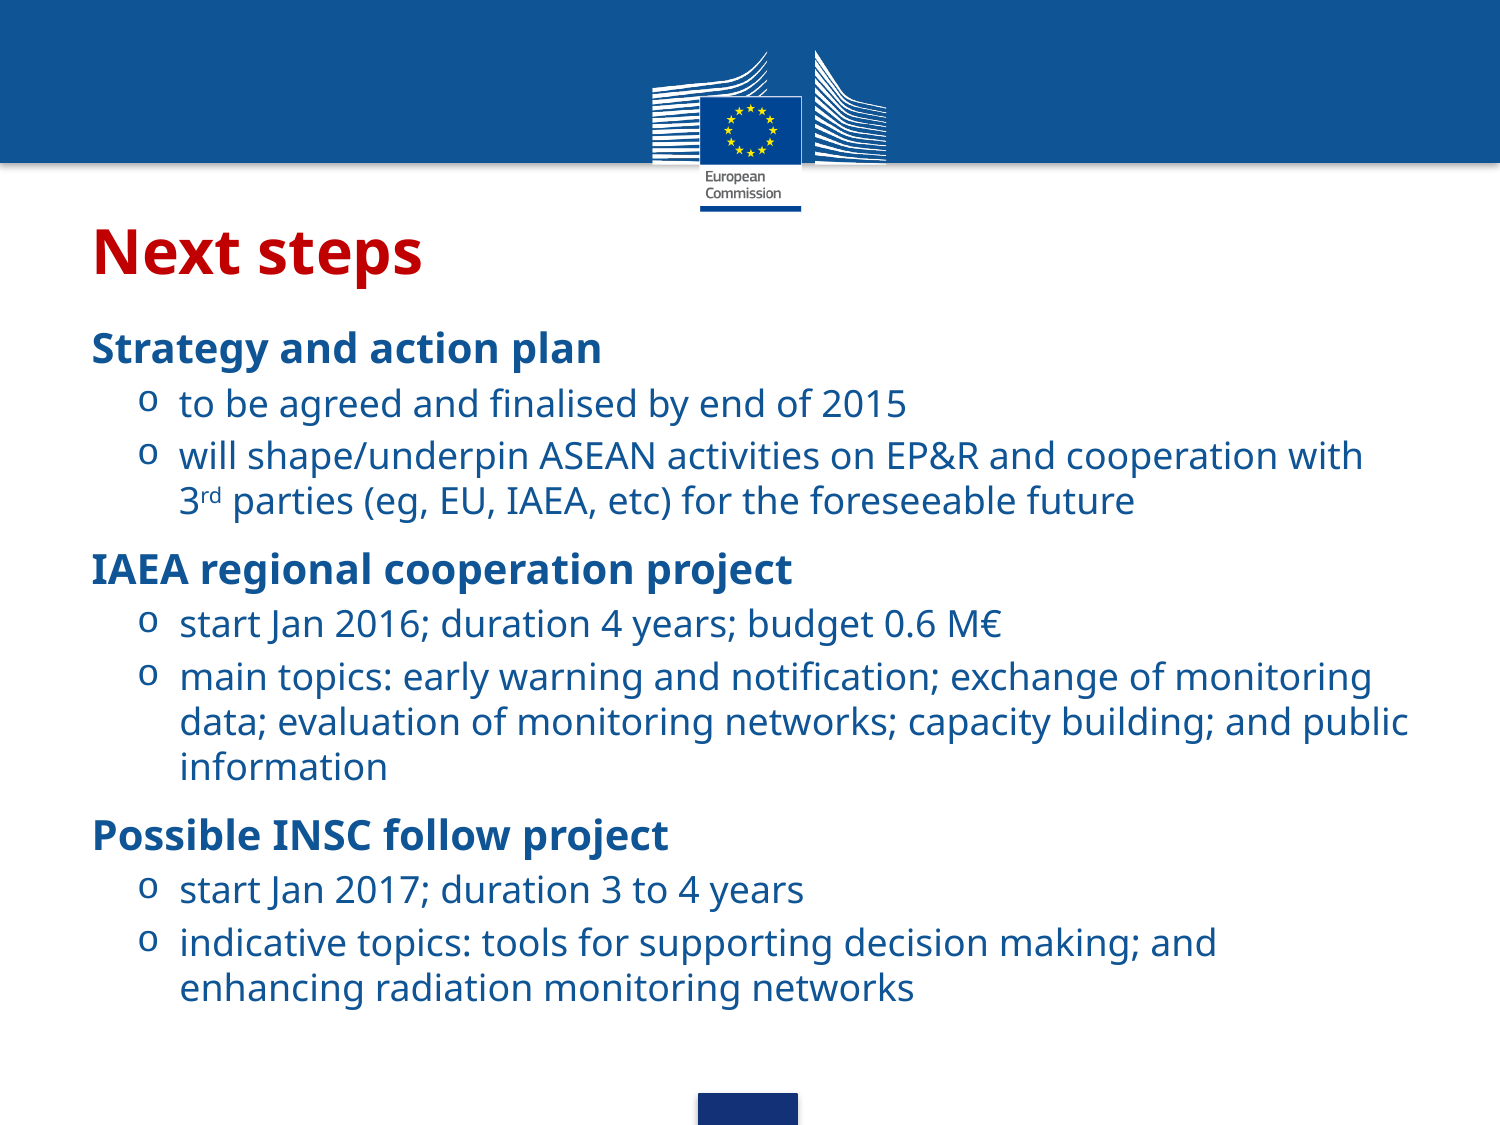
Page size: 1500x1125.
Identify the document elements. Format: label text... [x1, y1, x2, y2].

list Strategy and action plan to be agreed and finalised by end of 2015 will shape/underpin ASEAN activities on EP&R and cooperation with 3rd parties (eg, EU, IAEA, etc) for the foreseeable future IAEA regional cooperation project start Jan 2016; duration 4 years; budget 0.6 M€ main topics: early warning and notification; exchange of monitoring data; evaluation of monitoring networks; capacity building; and public information Possible INSC follow project start Jan 2017; duration 3 to 4 years indicative topics: tools for supporting decision making; and enhancing radiation monitoring networks [76, 314, 1427, 911]
title Next steps [76, 172, 1427, 314]
